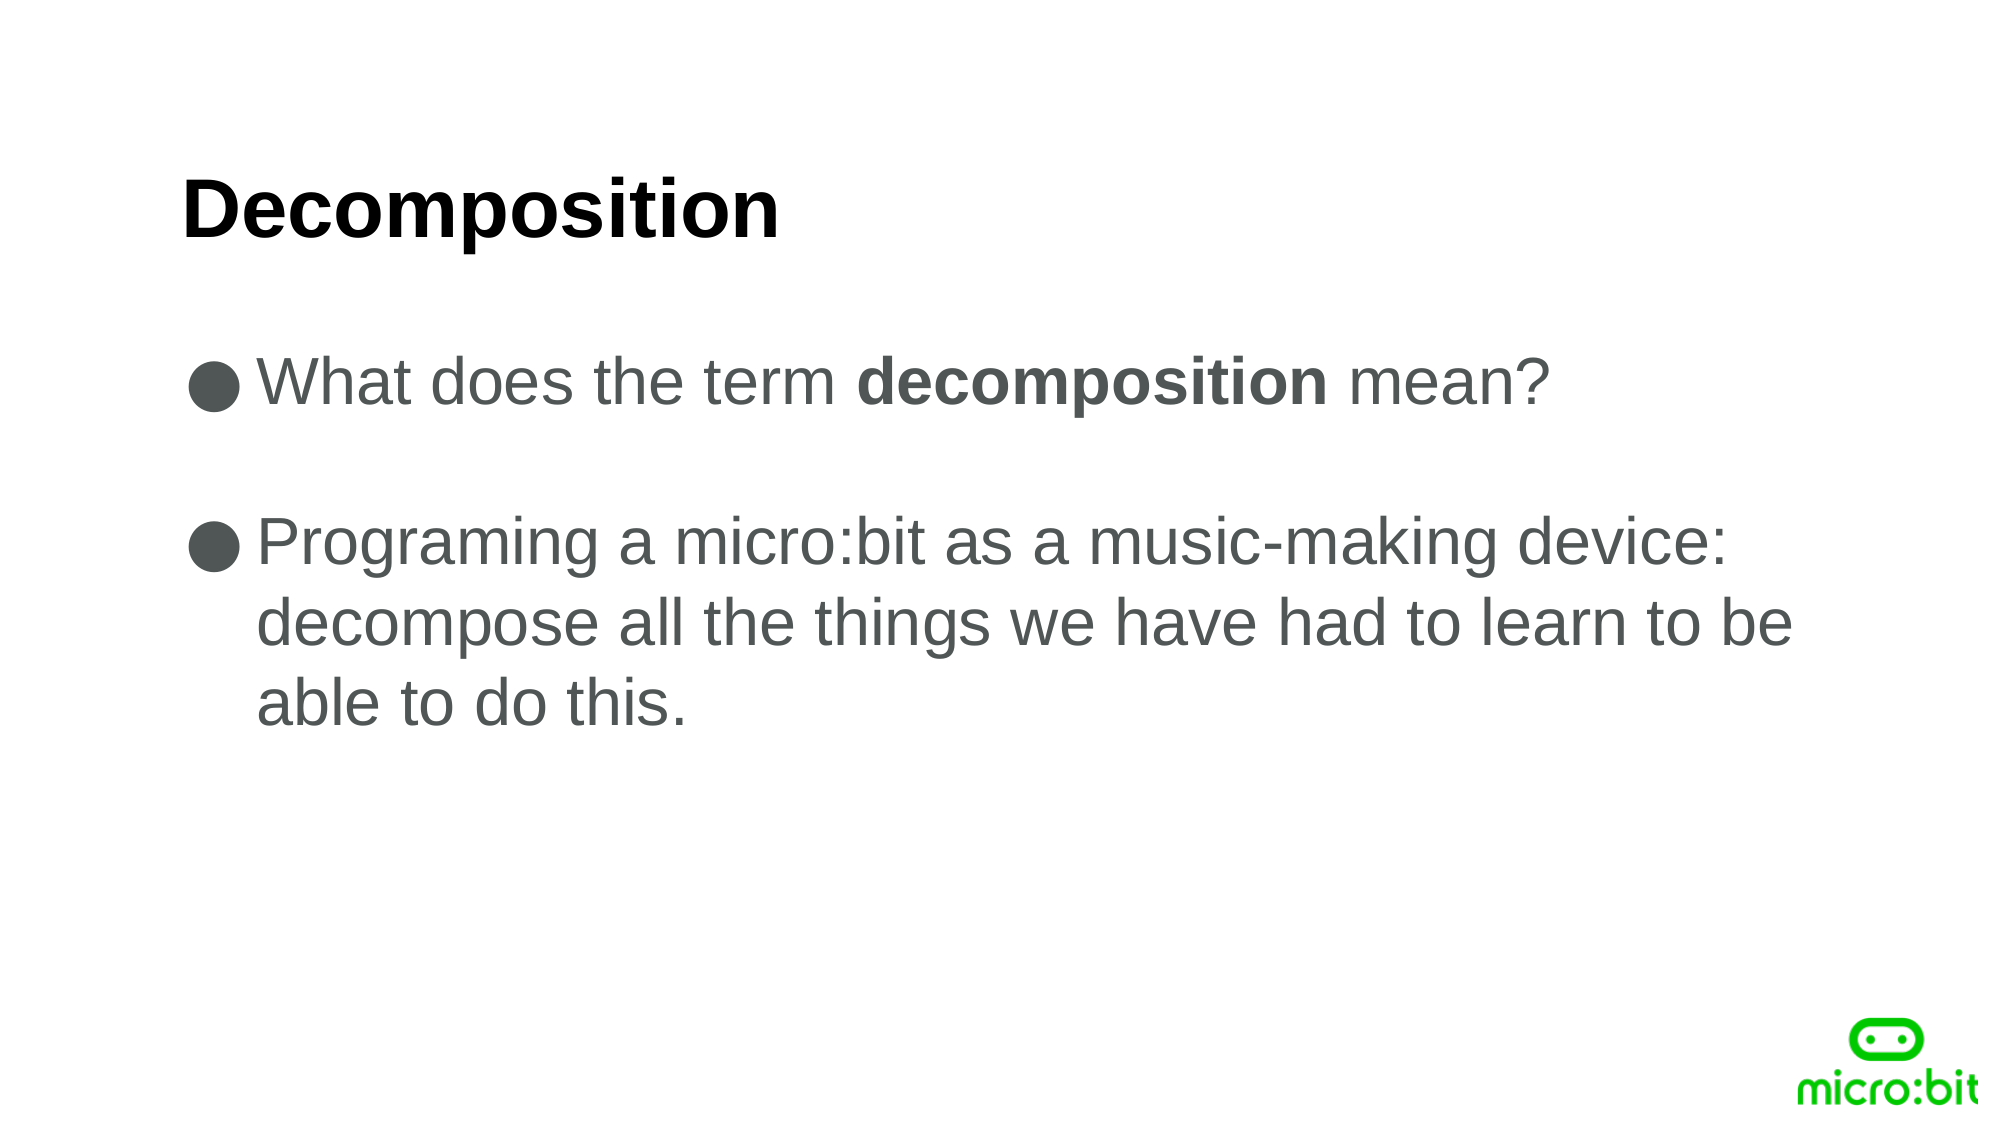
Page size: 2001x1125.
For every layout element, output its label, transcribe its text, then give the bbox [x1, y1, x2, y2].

text_box Decomposition What does the term decomposition mean? Programing a micro:bit as a music-making device: decompose all the things we have had to learn to be able to do this. [166, 60, 1940, 884]
picture [1797, 1017, 1978, 1106]
